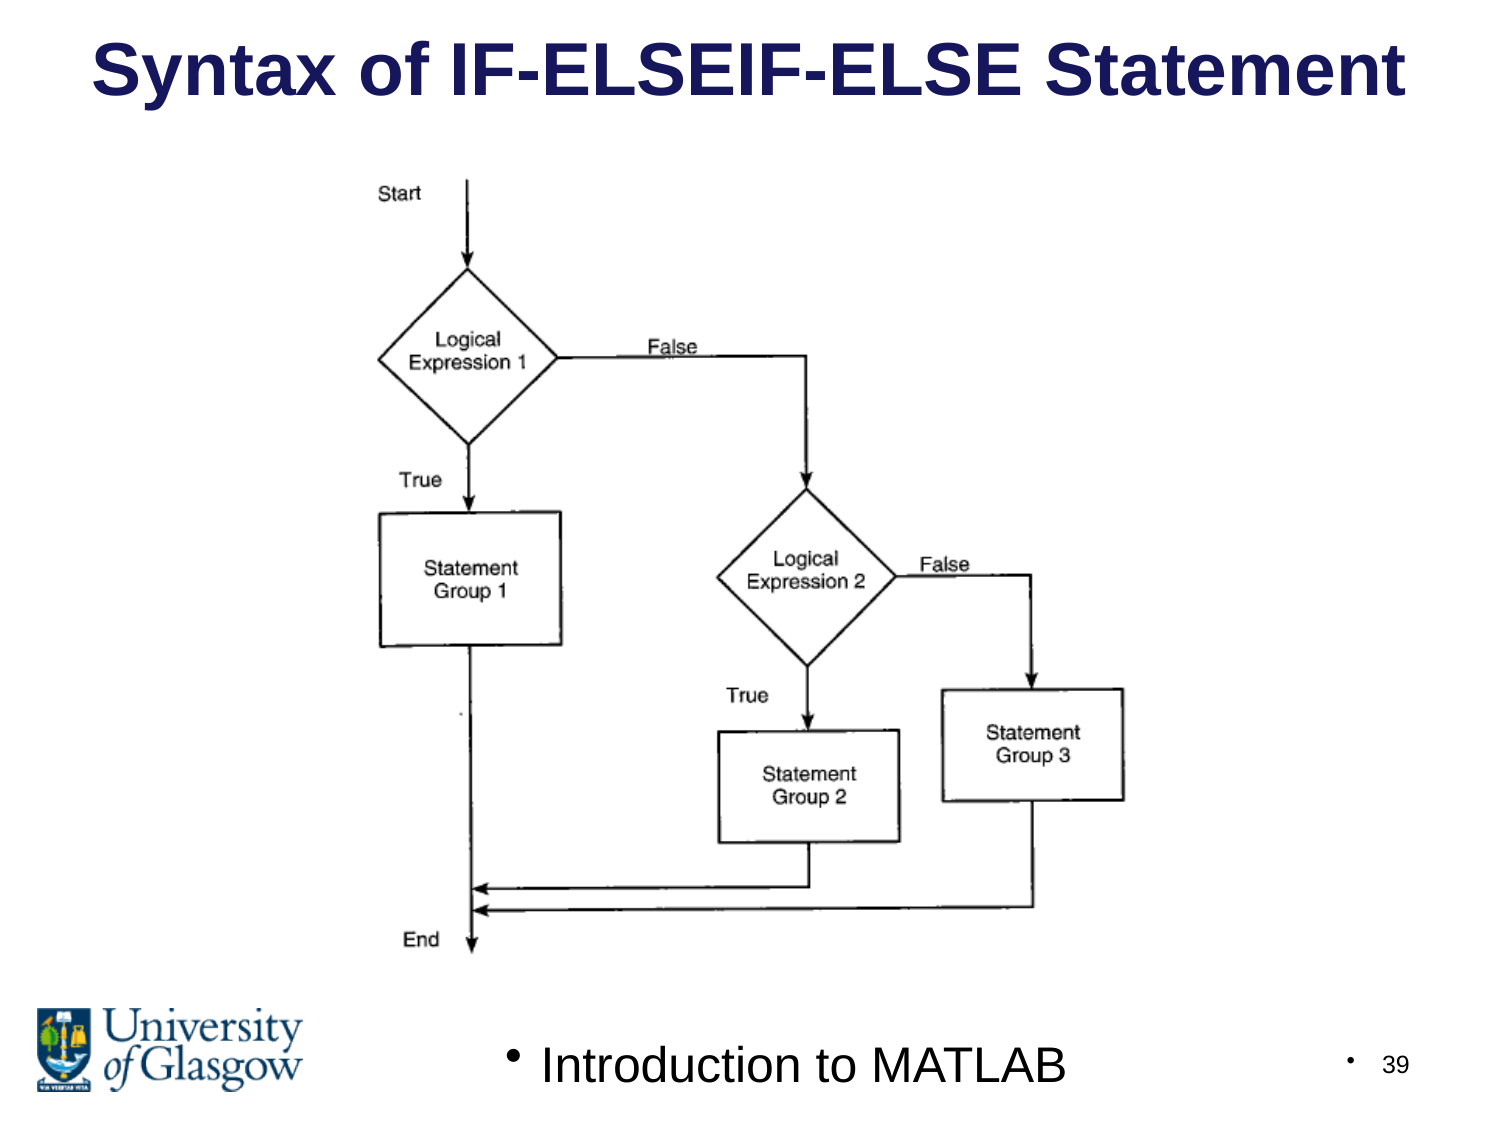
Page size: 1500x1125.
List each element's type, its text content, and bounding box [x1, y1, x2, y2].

footer Introduction to MATLAB [490, 1024, 1074, 1103]
text_box Syntax of IF-ELSEIF-ELSE Statement [41, 2, 1459, 128]
picture [373, 171, 1127, 954]
title The elseif Statement [0, 0, 1500, 126]
slide_number 39 [1074, 1024, 1425, 1103]
picture [37, 1008, 303, 1092]
